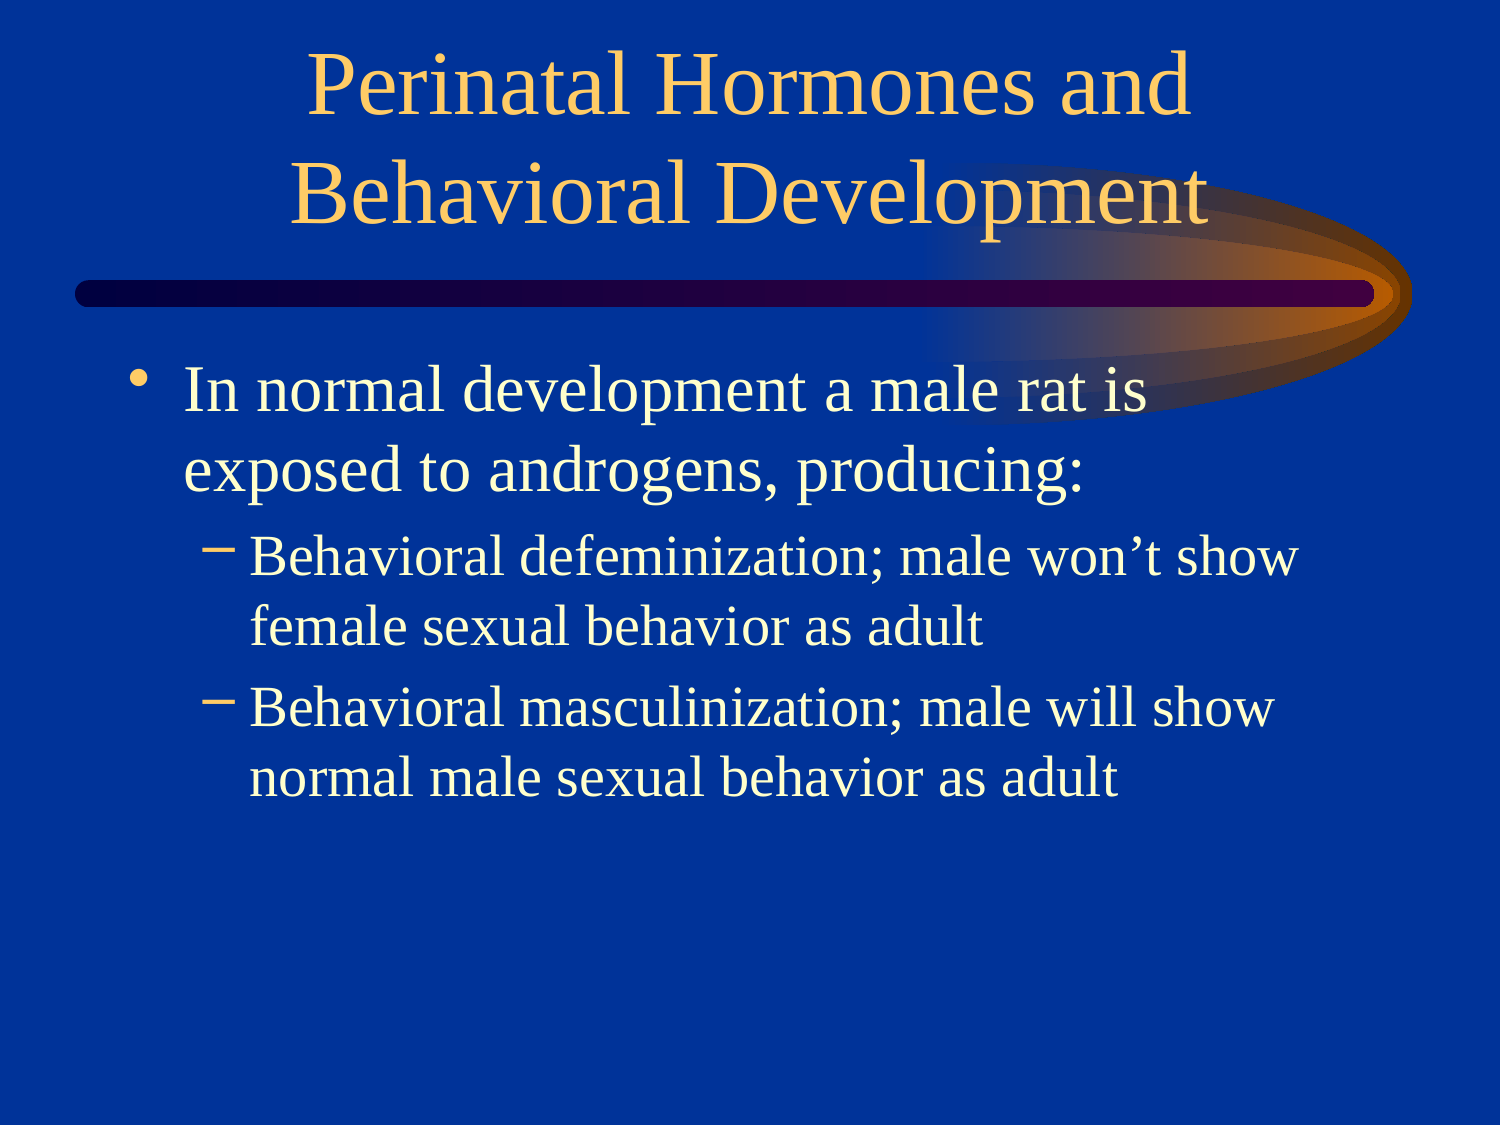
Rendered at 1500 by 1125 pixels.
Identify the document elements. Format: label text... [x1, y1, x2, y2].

list In normal development a male rat is exposed to androgens, producing: Behavioral defeminization; male won’t show female sexual behavior as adult Behavioral masculinization; male will show normal male sexual behavior as adult [112, 337, 1388, 1013]
title Perinatal Hormones and Behavioral Development [112, 62, 1388, 251]
